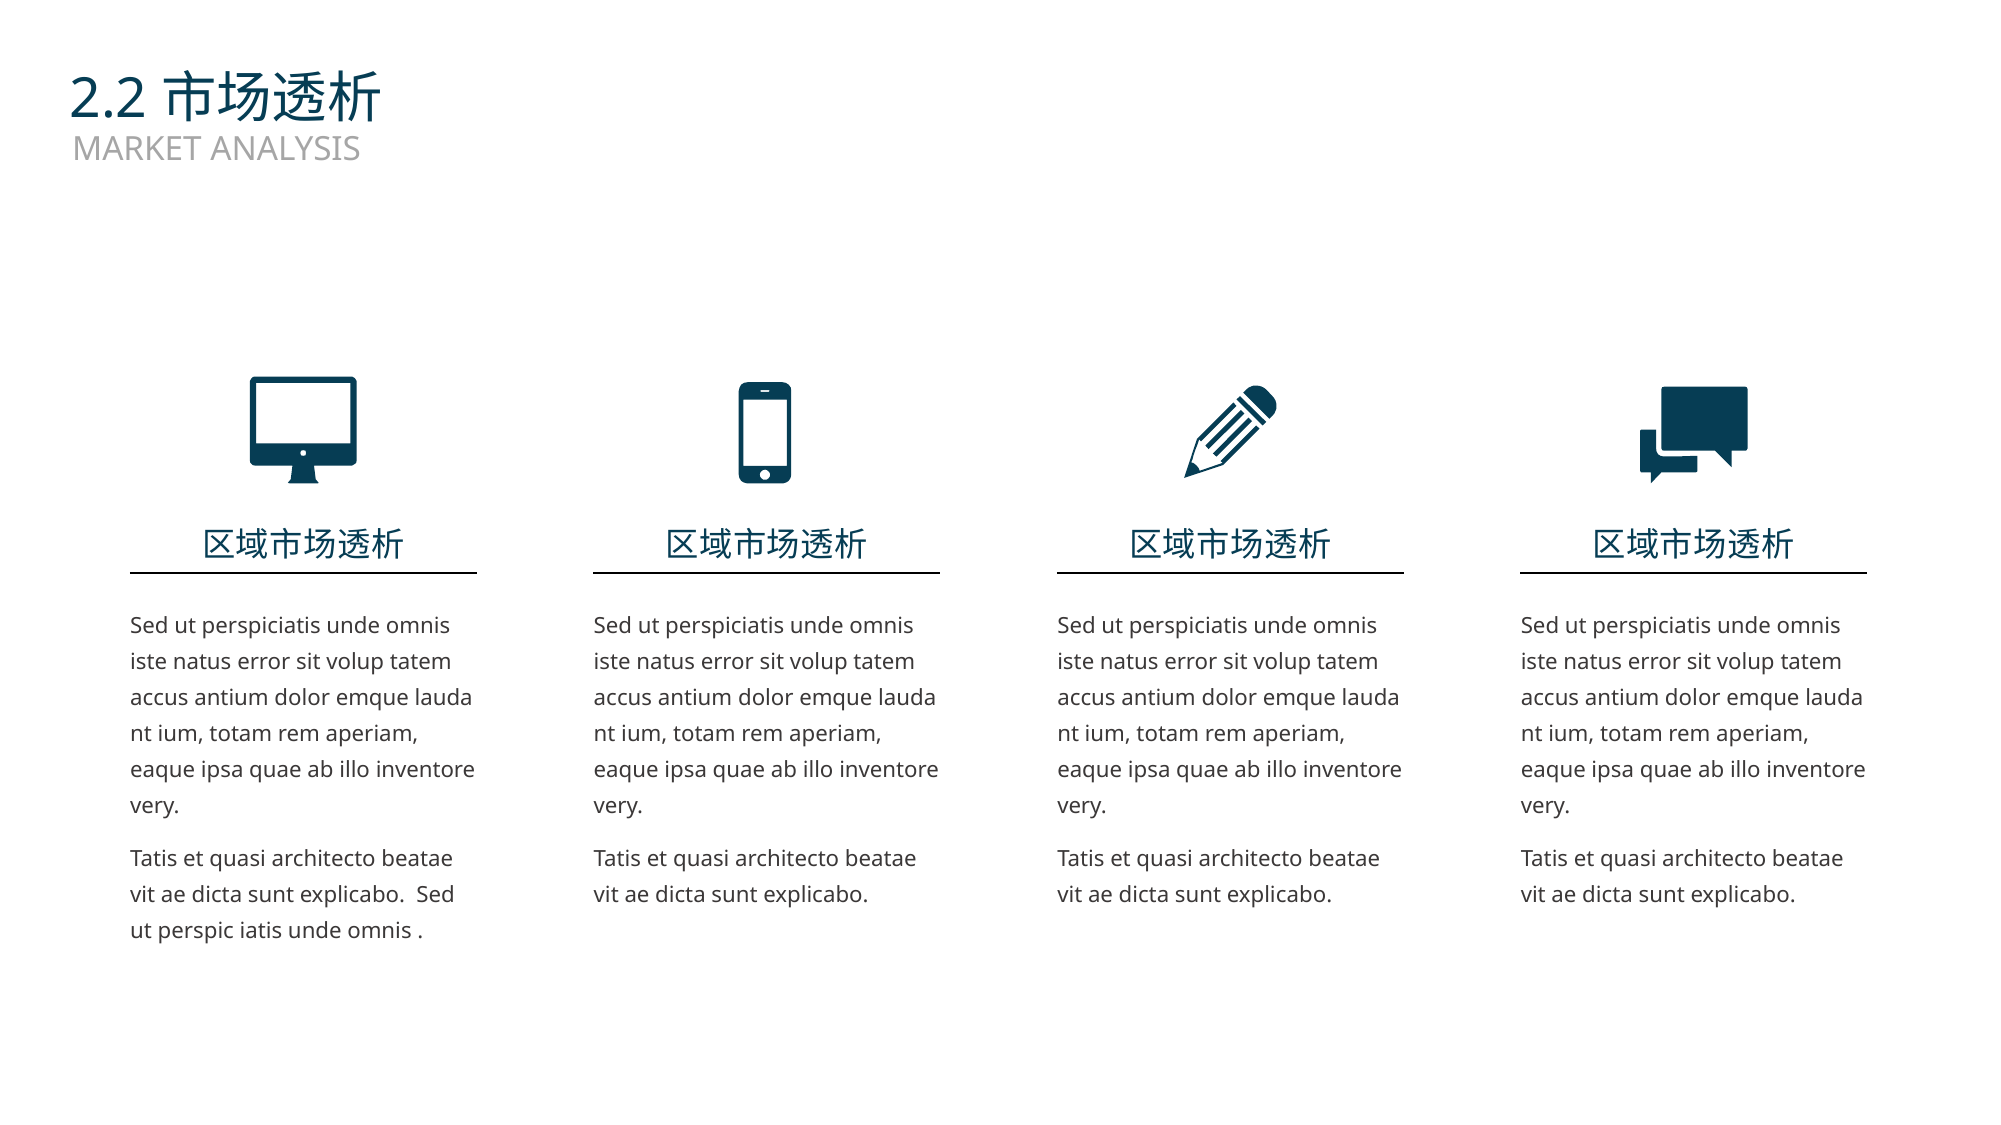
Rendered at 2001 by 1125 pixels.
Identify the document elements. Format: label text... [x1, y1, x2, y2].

text_box [1236, 396, 1267, 426]
text_box 2.2市场透析 [54, 54, 398, 136]
text_box Sed ut perspiciatis unde omnis iste natus error sit volup tatem accus antium dolor emque lauda nt ium, totam rem aperiam, eaque ipsa quae ab illo inventore very. Tatis et quasi architecto beatae vit ae dicta sunt explicabo. [1057, 601, 1404, 907]
text_box [249, 376, 357, 484]
text_box Sed ut perspiciatis unde omnis iste natus error sit volup tatem accus antium dolor emque lauda nt ium, totam rem aperiam, eaque ipsa quae ab illo inventore very. Tatis et quasi architecto beatae vit ae dicta sunt explicabo. [1520, 601, 1867, 907]
text_box 区域市场透析 [129, 515, 477, 564]
text_box Sed ut perspiciatis unde omnis iste natus error sit volup tatem accus antium dolor emque lauda nt ium, totam rem aperiam, eaque ipsa quae ab illo inventore very. Tatis et quasi architecto beatae vit ae dicta sunt explicabo. [593, 601, 940, 907]
text_box 区域市场透析 [1520, 515, 1867, 564]
text_box MARKET ANALYSIS [57, 136, 377, 175]
text_box [1661, 386, 1748, 468]
text_box [738, 382, 792, 484]
text_box [1640, 429, 1698, 484]
text_box [1243, 385, 1277, 419]
text_box Sed ut perspiciatis unde omnis iste natus error sit volup tatem accus antium dolor emque lauda nt ium, totam rem aperiam, eaque ipsa quae ab illo inventore very. Tatis et quasi architecto beatae vit ae dicta sunt explicabo. Sed ut perspic iatis unde omnis . [130, 601, 477, 943]
text_box [1184, 402, 1260, 478]
text_box 区域市场透析 [1056, 515, 1404, 564]
text_box 区域市场透析 [593, 515, 941, 564]
